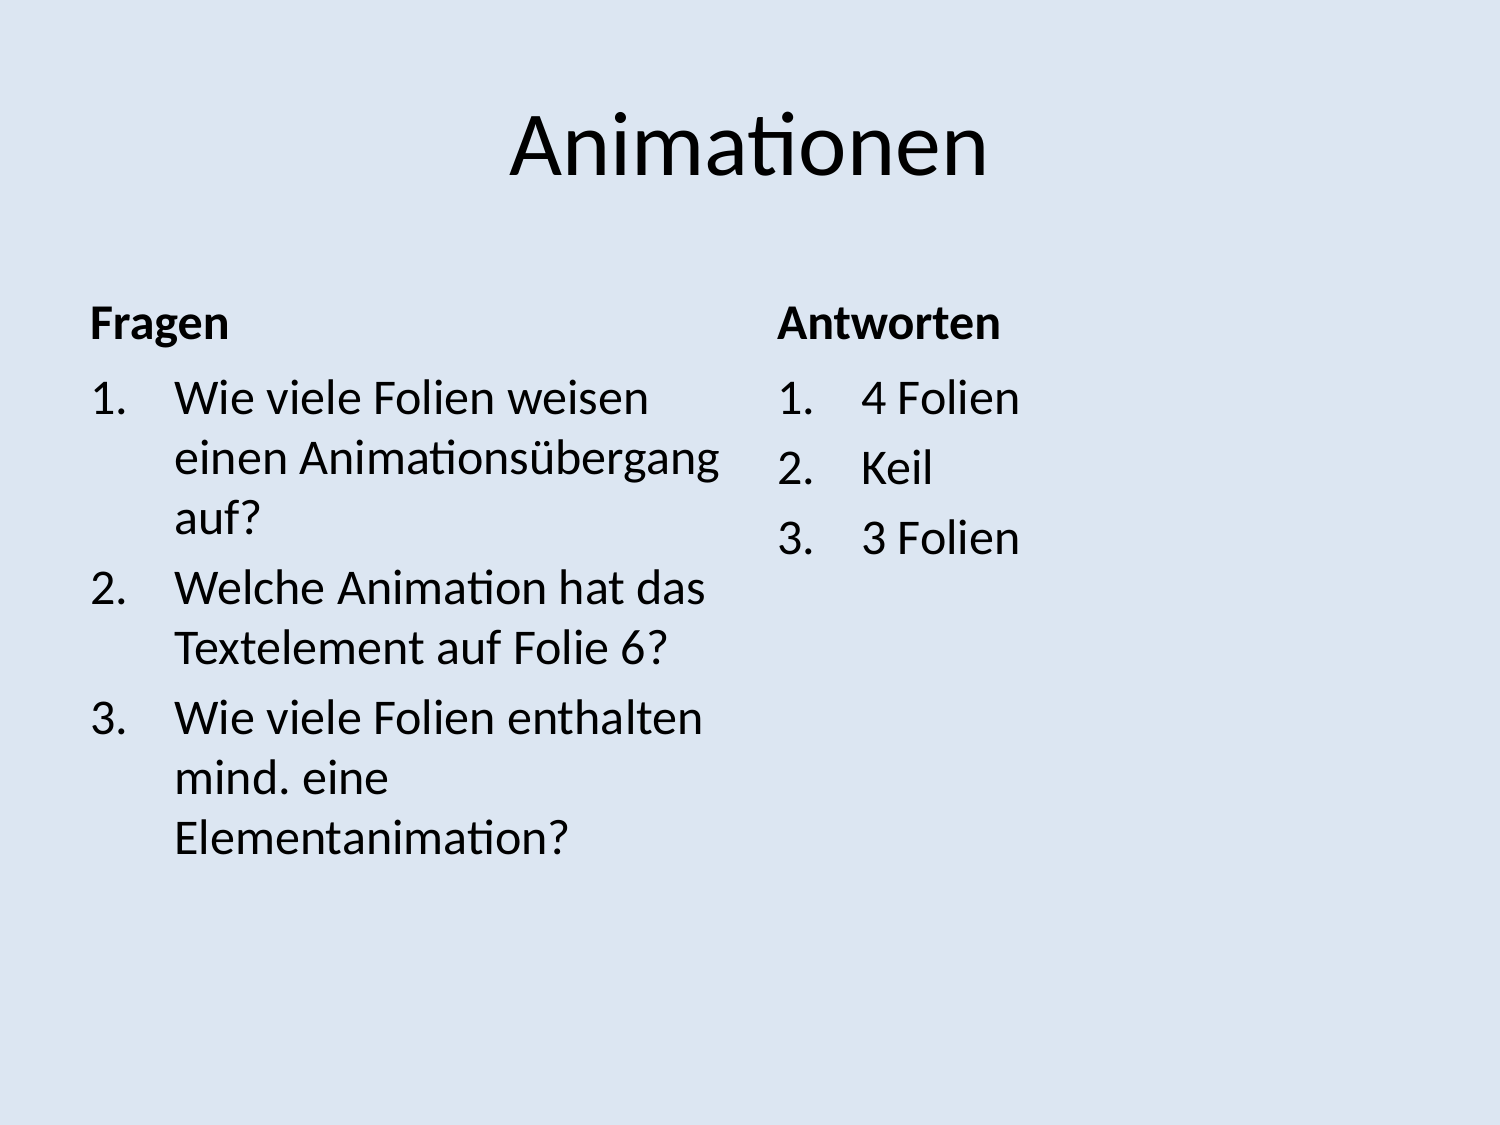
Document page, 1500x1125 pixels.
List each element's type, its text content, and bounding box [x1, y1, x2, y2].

list 4 Folien Keil 3 Folien [761, 356, 1425, 1005]
title Animationen [75, 45, 1425, 233]
list Wie viele Folien weisen einen Animationsübergang auf? Welche Animation hat das Textelement auf Folie 6? Wie viele Folien enthalten mind. eine Elementanimation? [75, 356, 738, 1005]
list Antworten [761, 251, 1425, 356]
list Fragen [75, 251, 738, 356]
